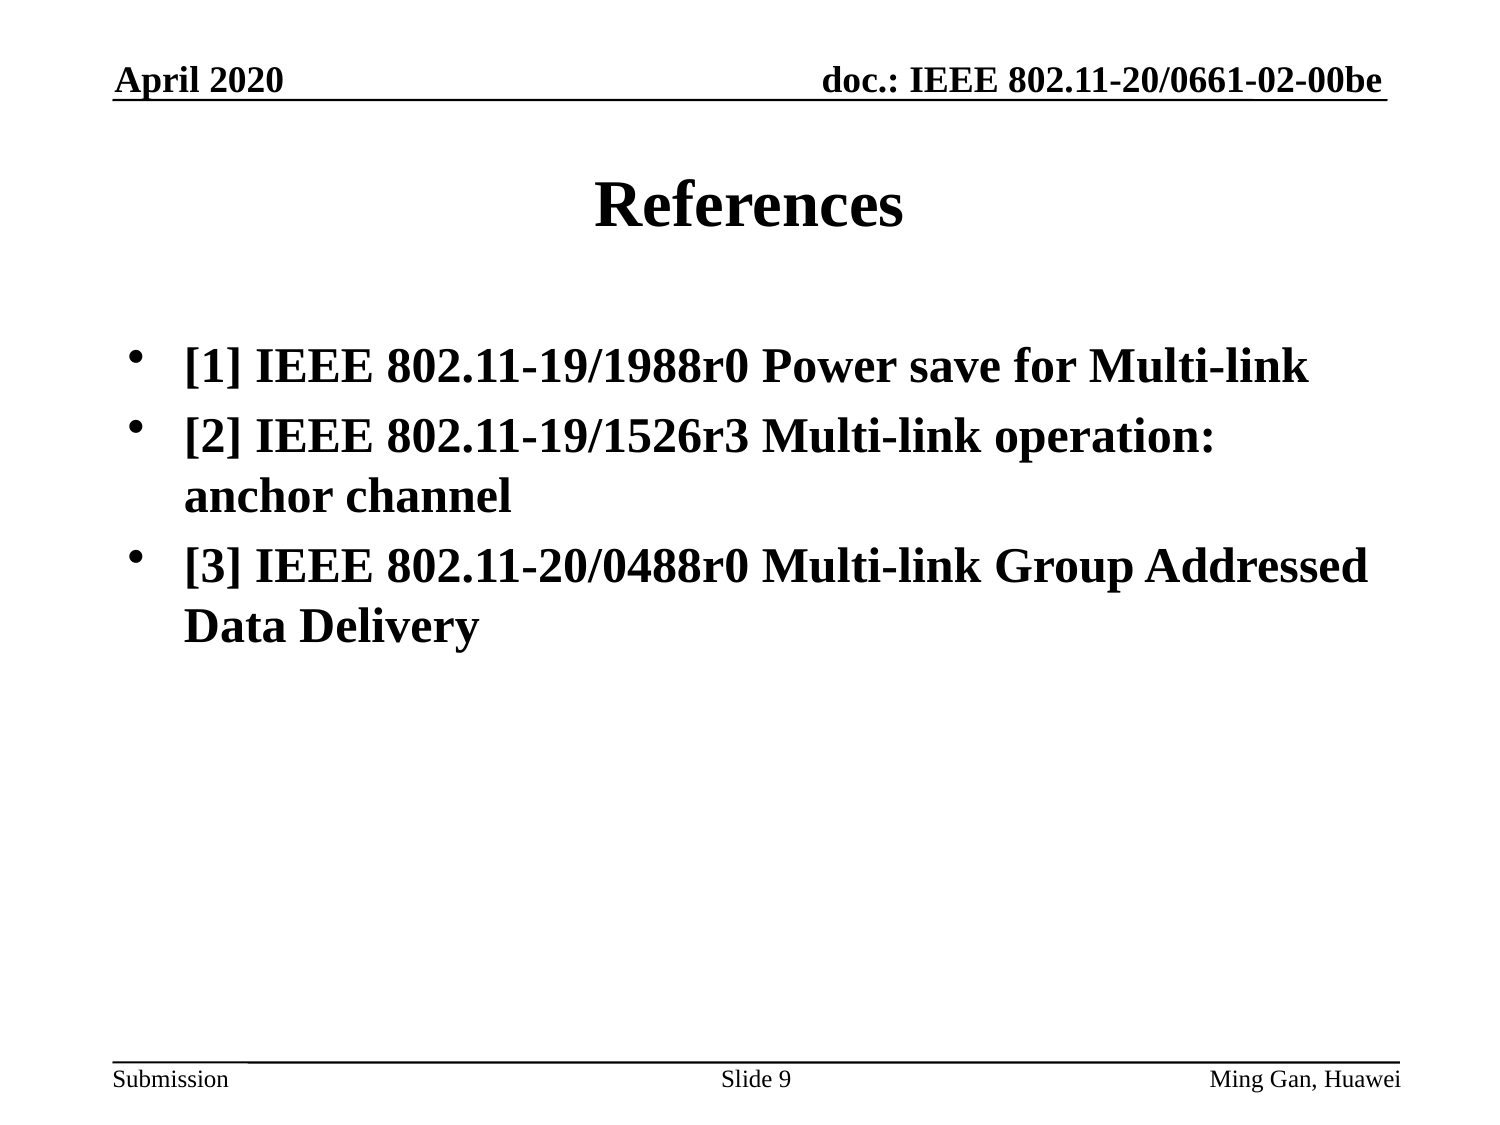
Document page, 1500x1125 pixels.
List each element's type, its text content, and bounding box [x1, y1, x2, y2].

list [1] IEEE 802.11-19/1988r0 Power save for Multi-link [2] IEEE 802.11-19/1526r3 Multi-link operation: anchor channel [3] IEEE 802.11-20/0488r0 Multi-link Group Addressed Data Delivery [112, 324, 1388, 1001]
slide_number Slide 9 [712, 1061, 800, 1093]
title References [112, 112, 1388, 288]
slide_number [114, 54, 286, 101]
footer Ming Gan, Huawei [1206, 1061, 1402, 1093]
